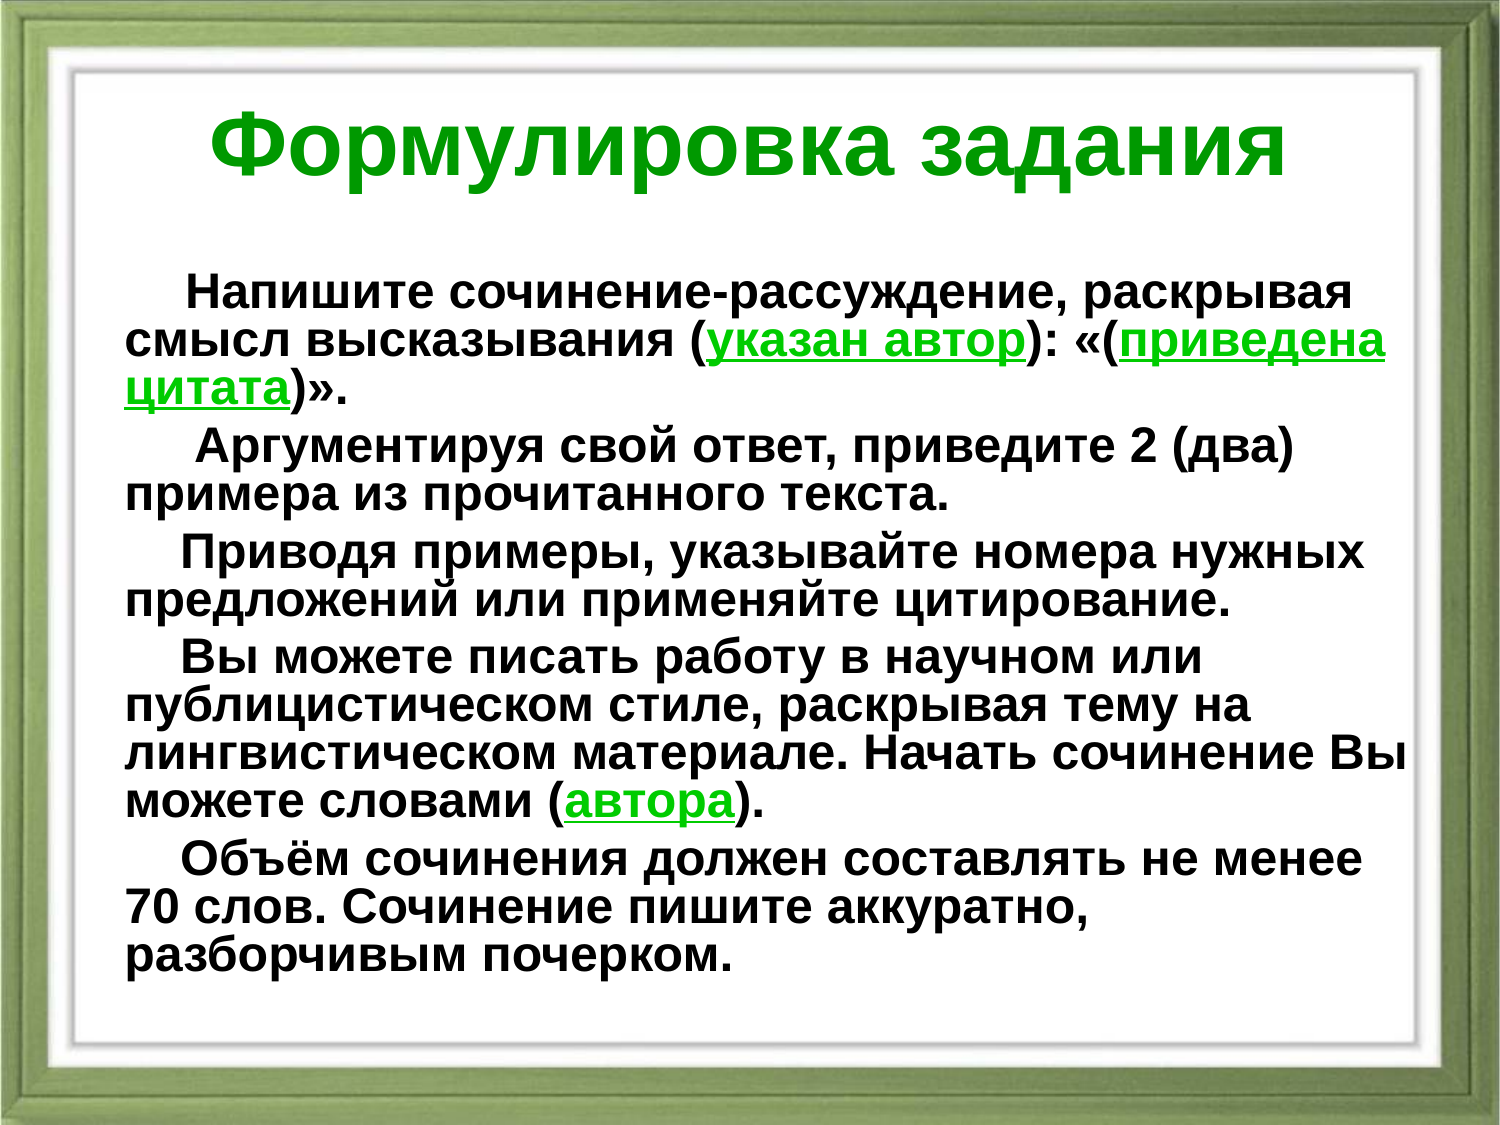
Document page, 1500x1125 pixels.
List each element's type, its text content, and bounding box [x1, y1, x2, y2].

title Формулировка задания [74, 44, 1426, 233]
list Напишите сочинение-рассуждение, раскрывая смысл высказывания (указан автор): «(приведена цитата)». Аргументируя свой ответ, приведите 2 (два) примера из прочитанного текста. Приводя примеры, указывайте номера нужных предложений или применяйте цитирование. Вы можете писать работу в научном или публицистическом стиле, раскрывая тему на лингвистическом материале. Начать сочинение Вы можете словами (автора). Объём сочинения должен составлять не менее 70 слов. Сочинение пишите аккуратно, разборчивым почерком. [52, 262, 1426, 1006]
picture [0, 0, 1500, 1125]
